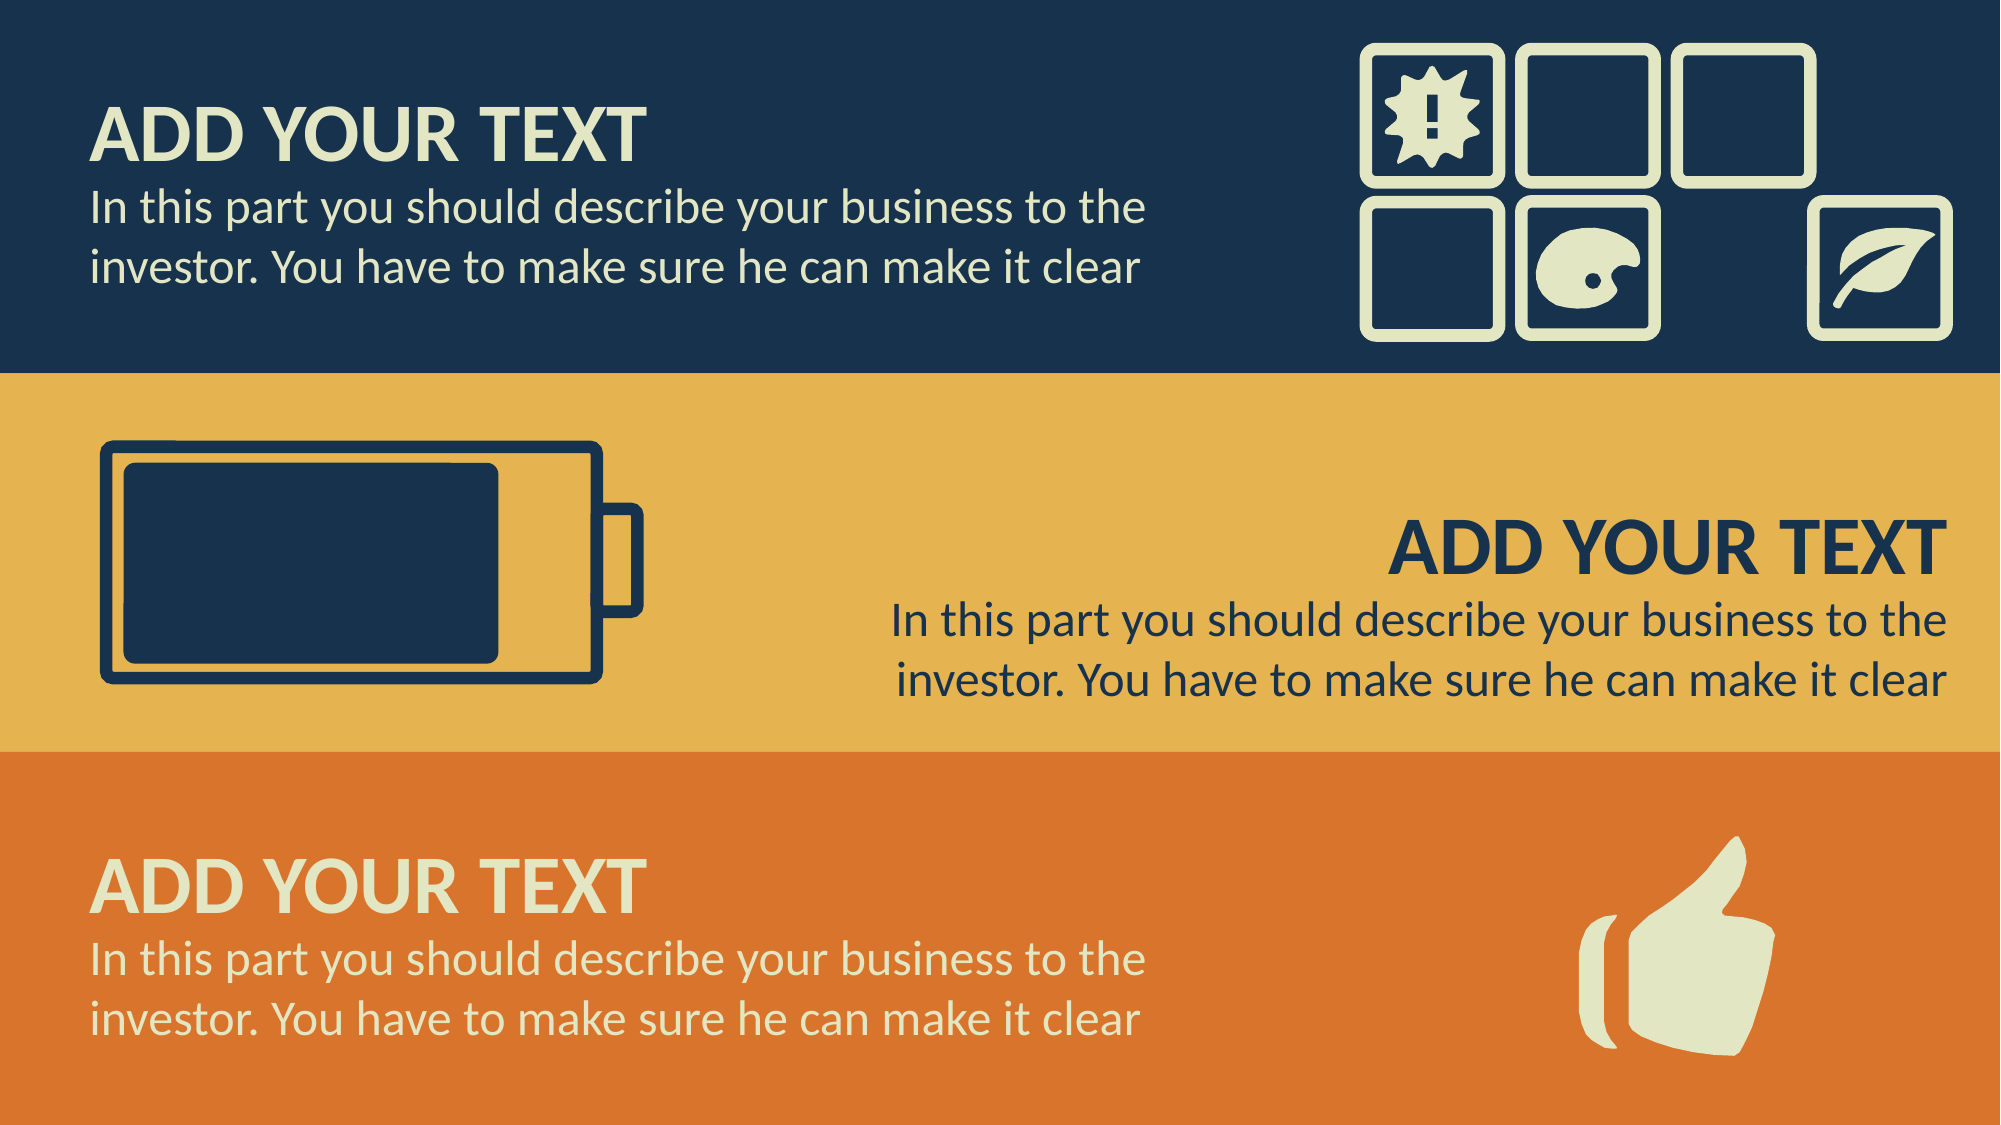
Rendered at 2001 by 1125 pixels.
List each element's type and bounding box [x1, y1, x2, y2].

text_box [0, 753, 2000, 1125]
text_box [74, 49, 1947, 336]
text_box [0, 372, 2000, 753]
text_box [74, 822, 1775, 1056]
text_box [106, 446, 1963, 716]
text_box [0, 0, 2000, 372]
